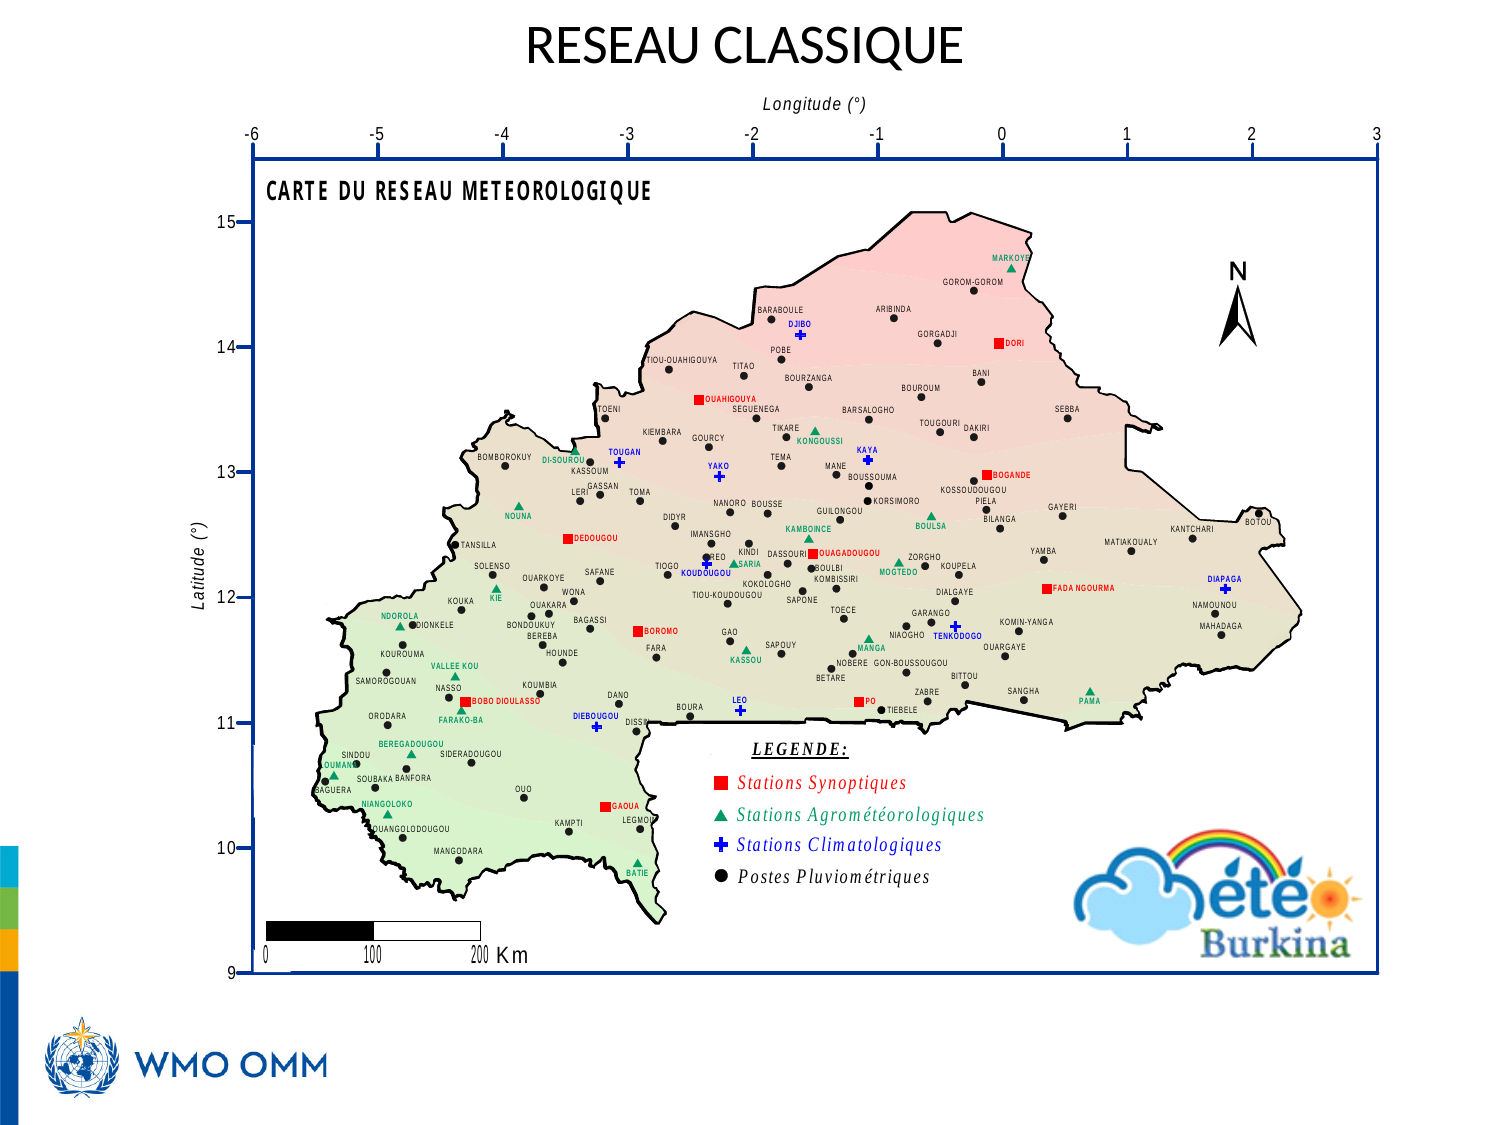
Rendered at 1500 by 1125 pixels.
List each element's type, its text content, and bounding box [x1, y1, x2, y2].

title RESEAU CLASSIQUE [70, 0, 1421, 82]
picture [0, 93, 1384, 1125]
